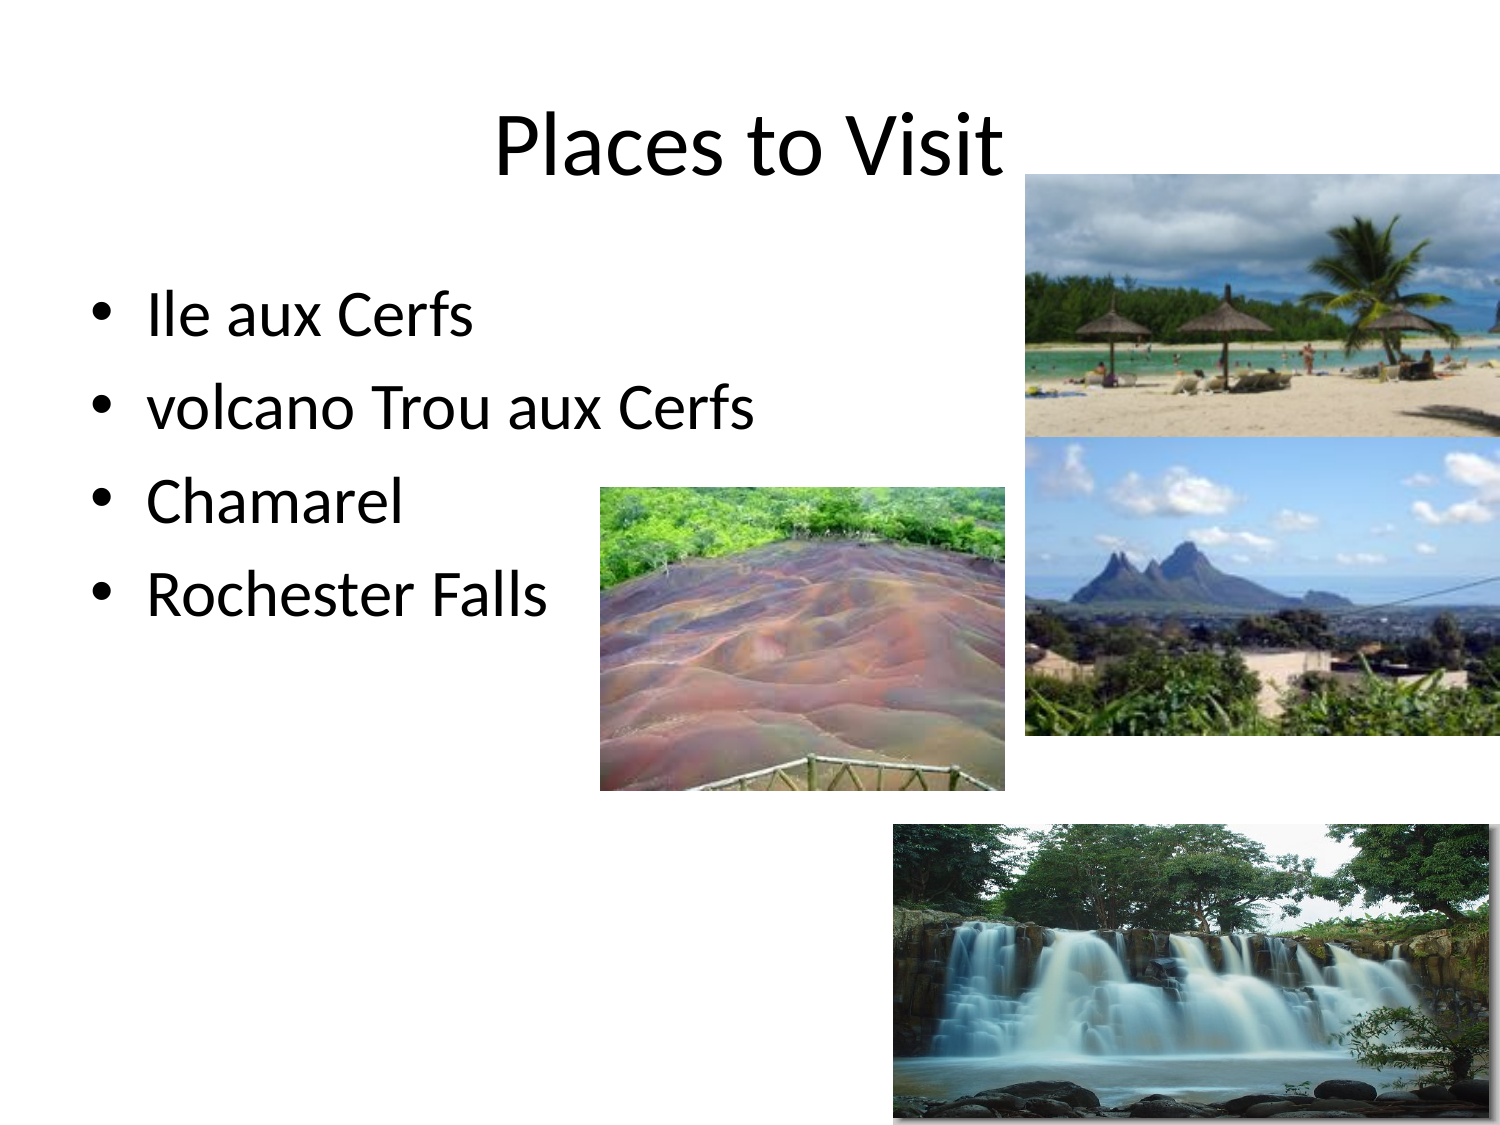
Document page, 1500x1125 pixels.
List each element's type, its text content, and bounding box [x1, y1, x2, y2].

picture [893, 824, 1500, 1125]
list Ile aux Cerfs volcano Trou aux Cerfs Chamarel Rochester Falls [75, 262, 1425, 1005]
picture [599, 487, 1005, 791]
picture [1024, 174, 1500, 736]
title Places to Visit [75, 45, 1425, 233]
